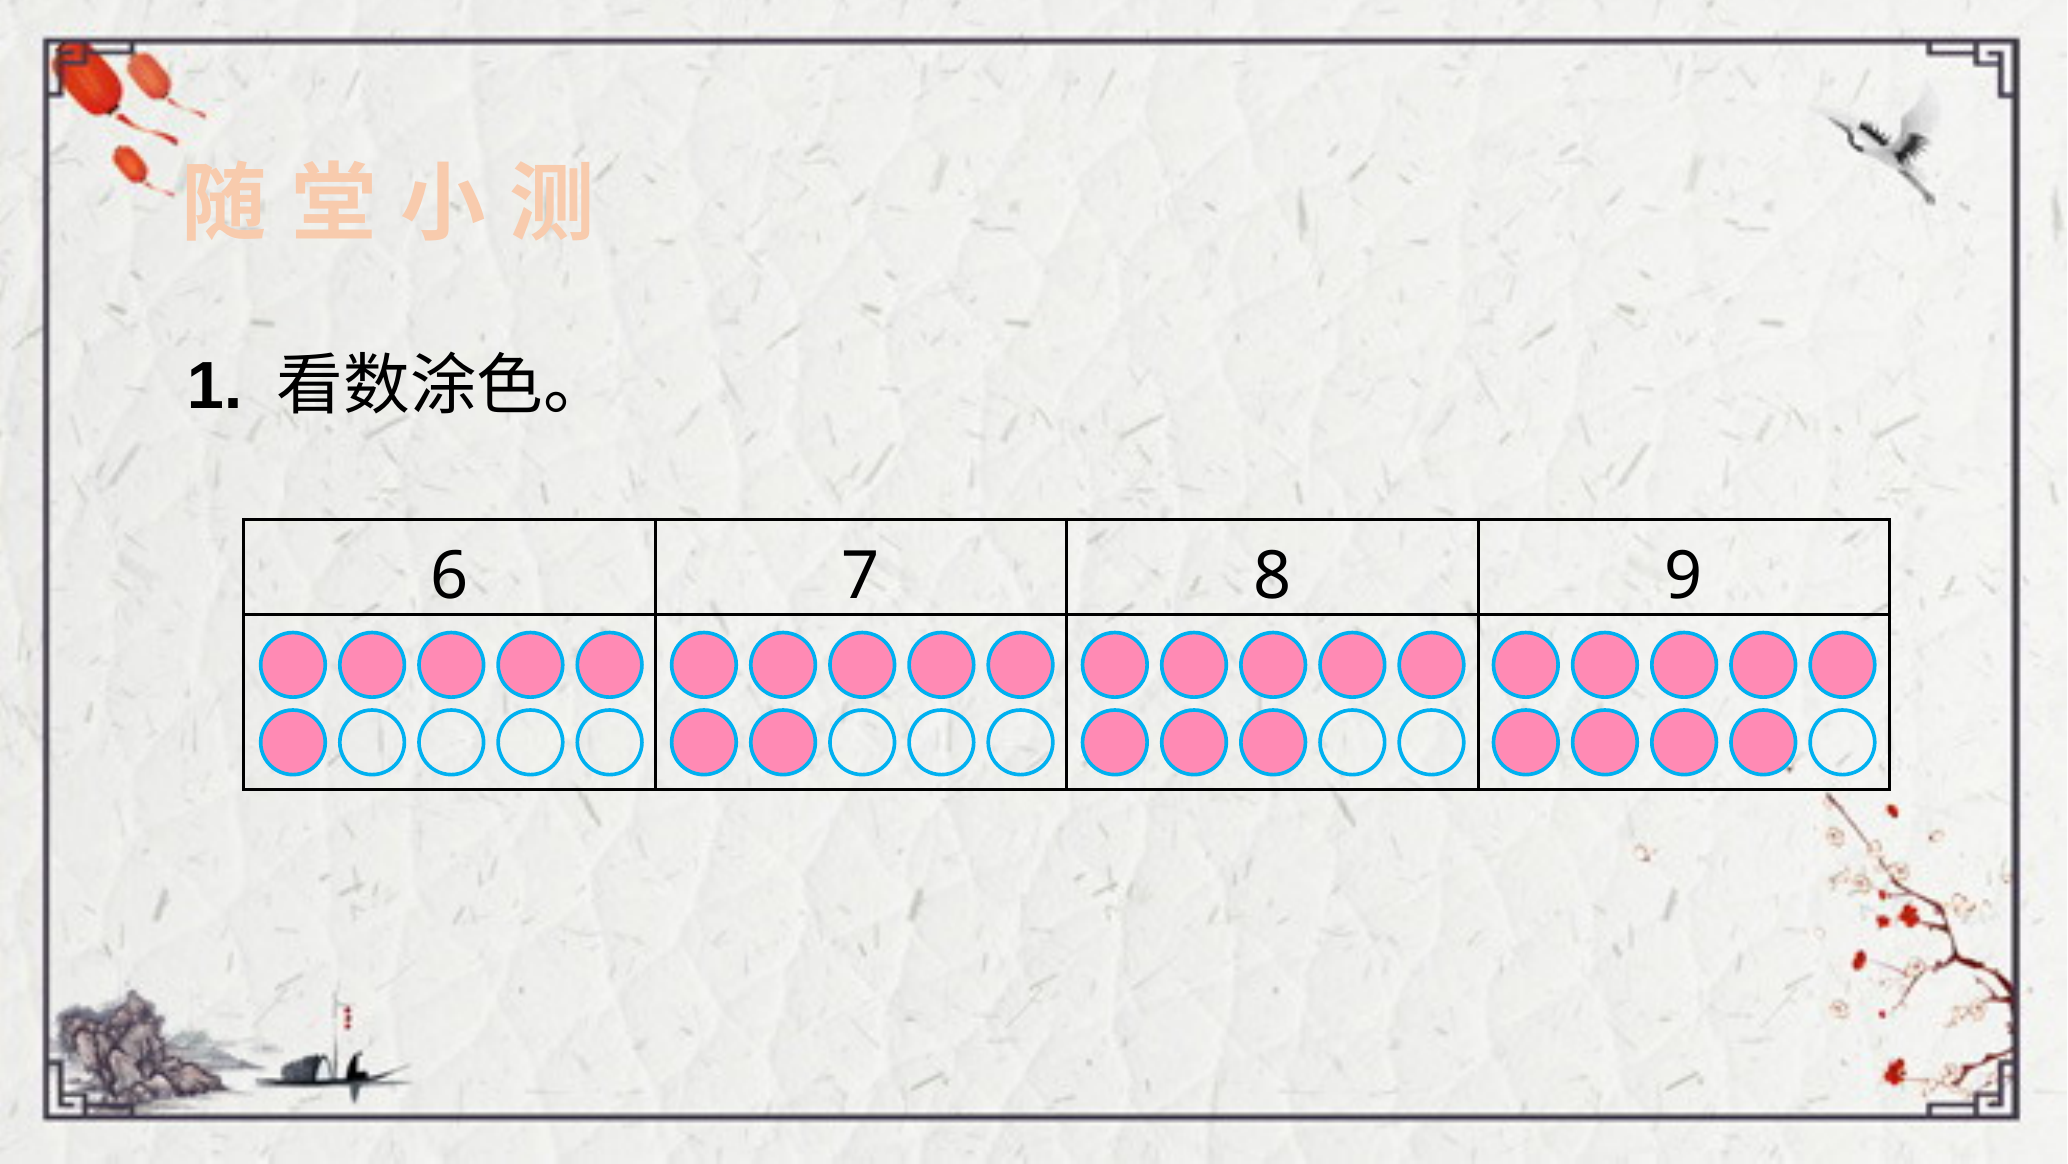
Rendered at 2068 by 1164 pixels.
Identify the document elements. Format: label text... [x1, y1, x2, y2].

picture [0, 0, 2068, 1164]
text_box 随 堂 小 测 [166, 140, 637, 259]
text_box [1082, 632, 1464, 775]
table_cell [1068, 616, 1477, 788]
table_cell [657, 616, 1065, 788]
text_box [260, 632, 642, 775]
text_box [1493, 632, 1875, 775]
table_header 9 [1480, 521, 1888, 613]
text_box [671, 632, 1053, 775]
table_header 6 [245, 521, 654, 613]
table_header 7 [657, 521, 1065, 613]
table_header 8 [1068, 521, 1477, 613]
table_cell [245, 616, 654, 788]
text_box 1. 看数涂色。 [171, 334, 612, 430]
table_cell [1480, 616, 1888, 788]
